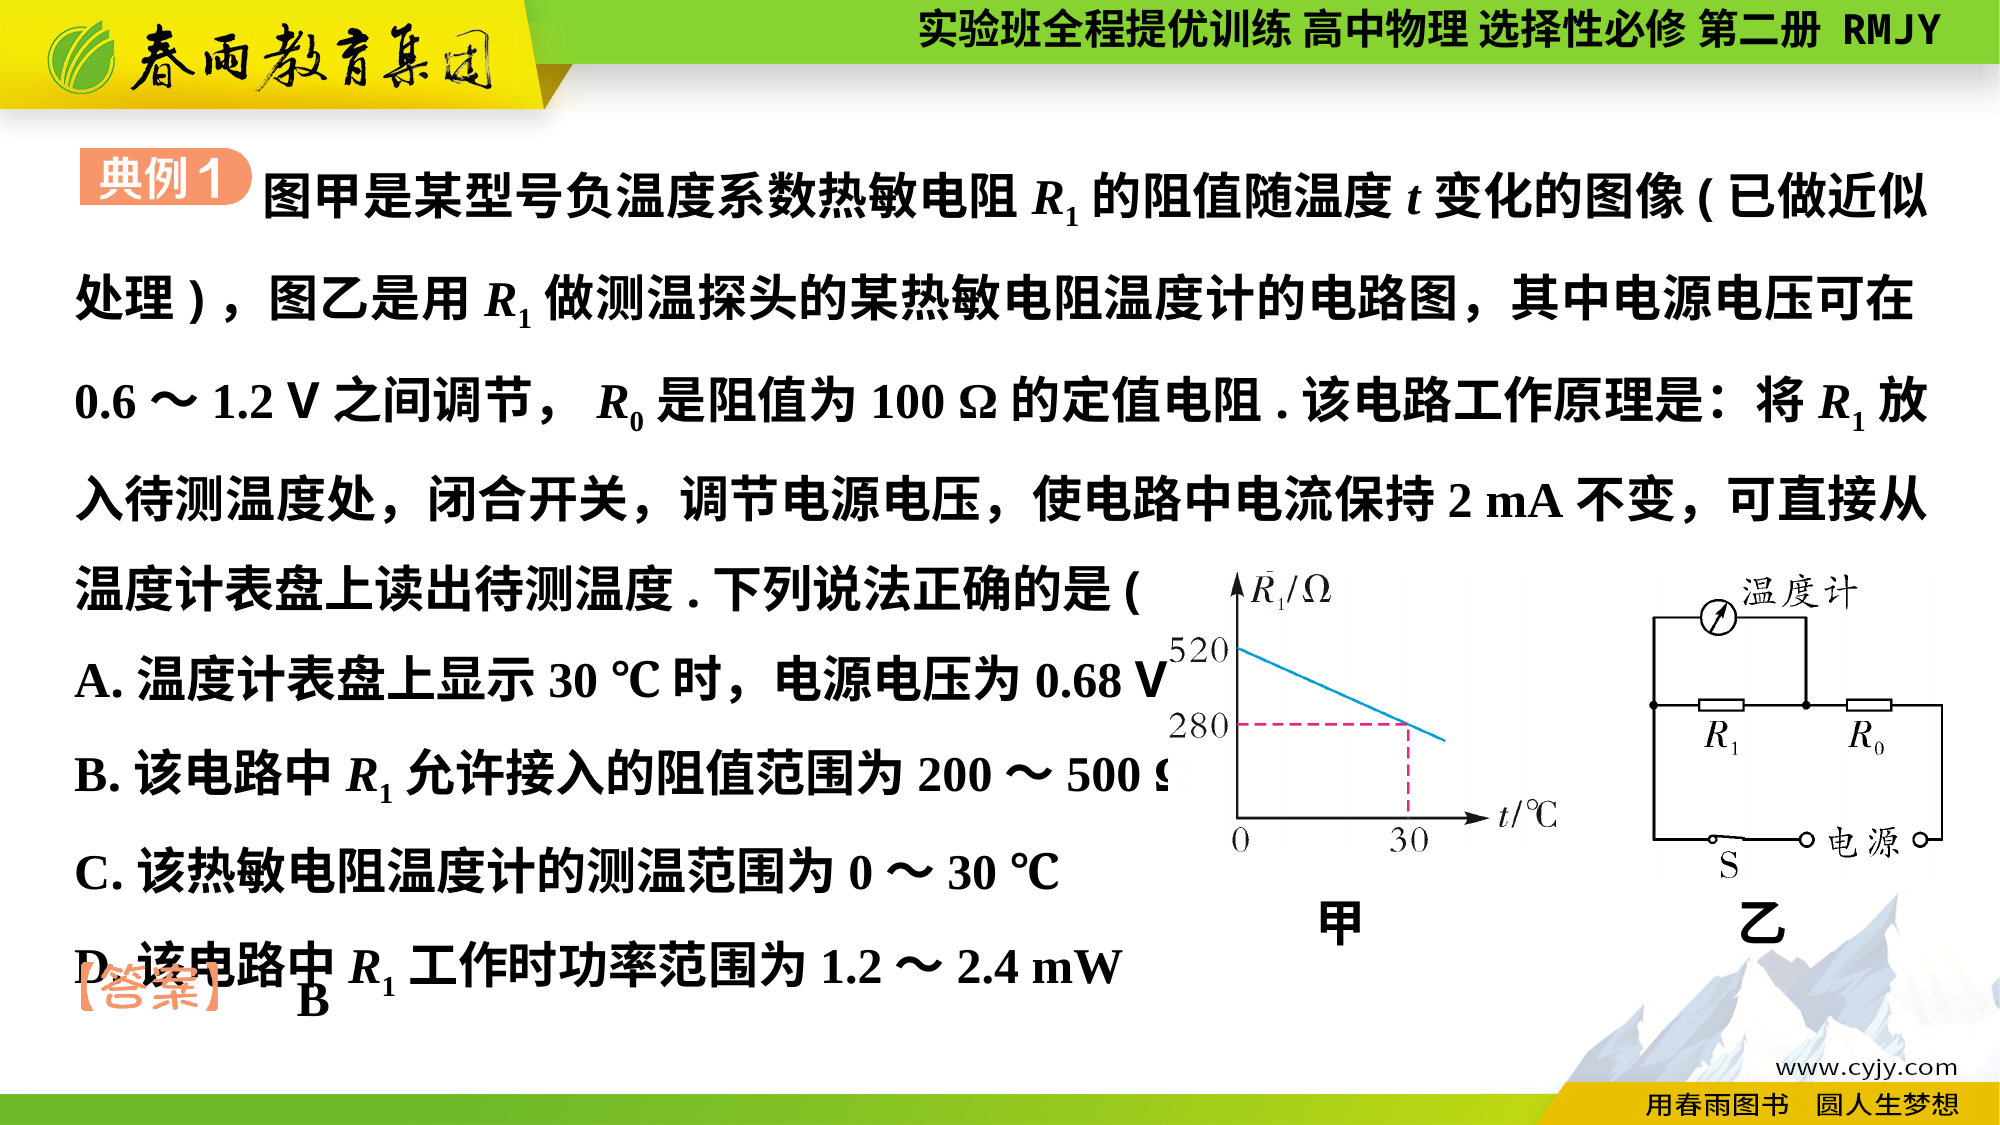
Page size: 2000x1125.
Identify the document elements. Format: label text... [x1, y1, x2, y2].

picture [0, 0, 2000, 1125]
list 图甲是某型号负温度系数热敏电阻R1的阻值随温度t变化的图像(已做近似处理)，图乙是用R1做测温探头的某热敏电阻温度计的电路图，其中电源电压可在0.6～1.2 V之间调节，R0是阻值为100 Ω的定值电阻.该电路工作原理是：将R1放入待测温度处，闭合开关，调节电源电压，使电路中电流保持2 mA不变，可直接从温度计表盘上读出待测温度.下列说法正确的是 ( ) A.温度计表盘上显示30 ℃时，电源电压为0.68 V B.该电路中R1允许接入的阻值范围为200～500 Ω C.该热敏电阻温度计的测温范围为0～30 ℃ D.该电路中R1工作时功率范围为1.2～2.4 mW [59, 122, 1944, 956]
text_box 甲 乙 [1200, 854, 1922, 959]
text_box B [281, 928, 345, 1034]
